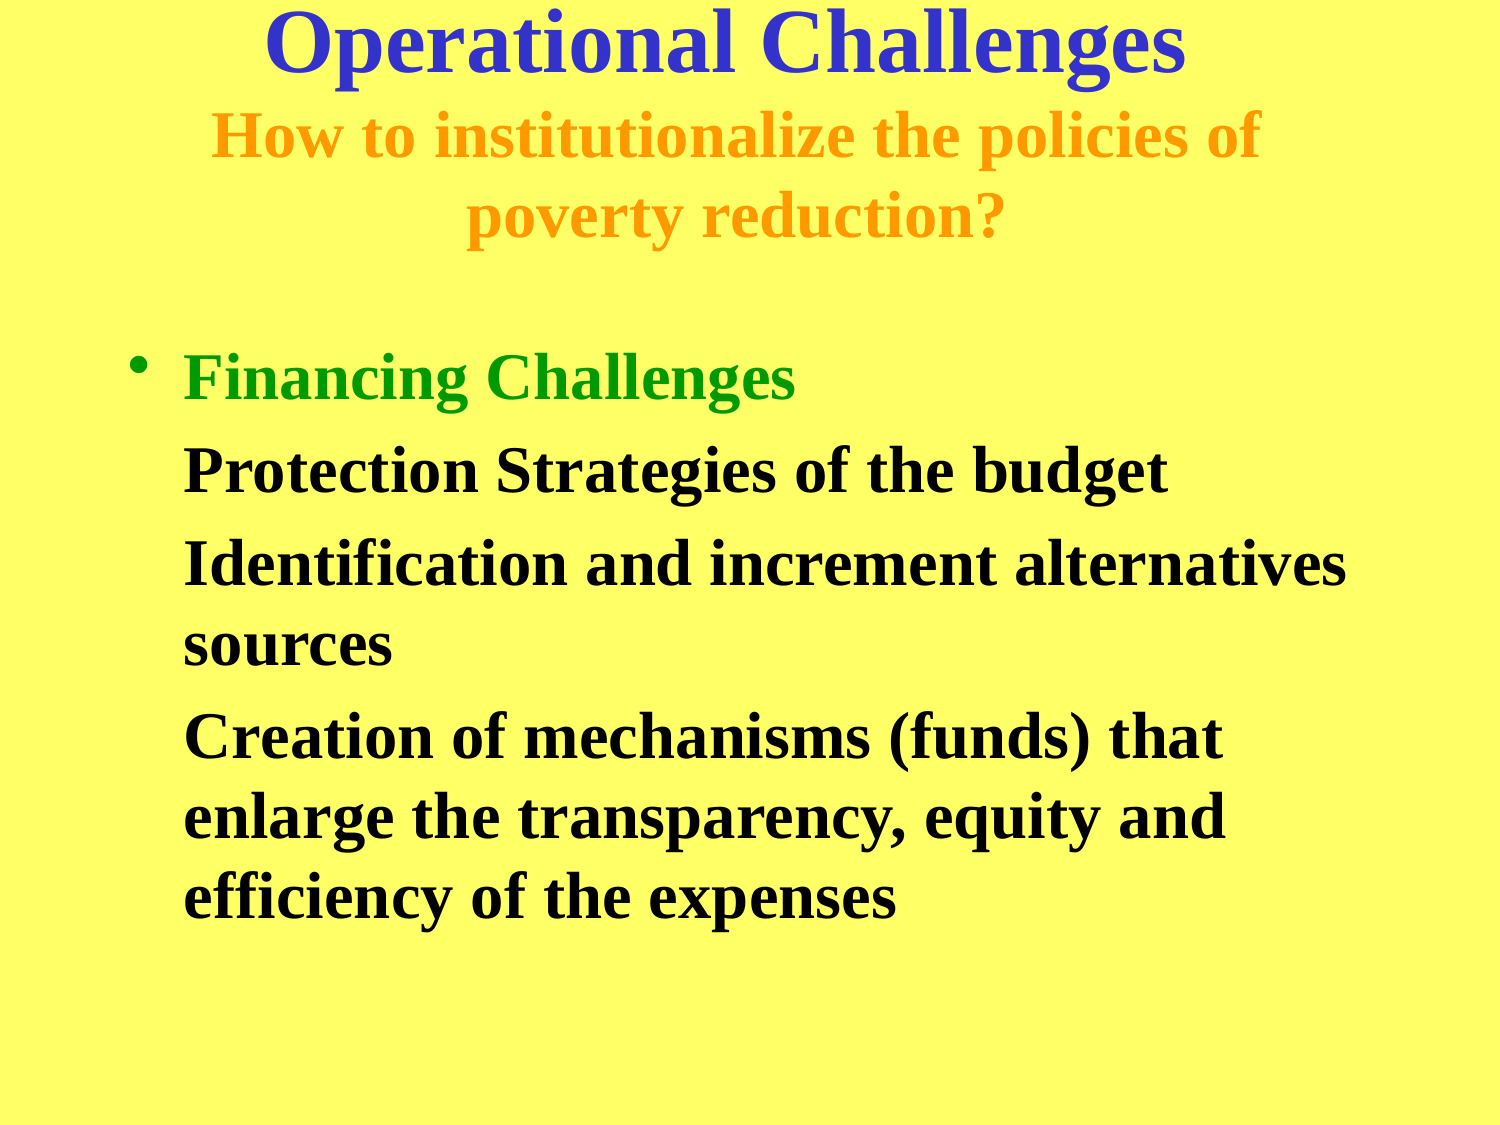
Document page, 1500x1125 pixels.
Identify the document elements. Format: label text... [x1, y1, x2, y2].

title Operational Challenges How to institutionalize the policies of poverty reduction? [99, 62, 1376, 251]
list Financing Challenges Protection Strategies of the budget Identification and increment alternatives sources Creation of mechanisms (funds) that enlarge the transparency, equity and efficiency of the expenses [112, 324, 1388, 1001]
